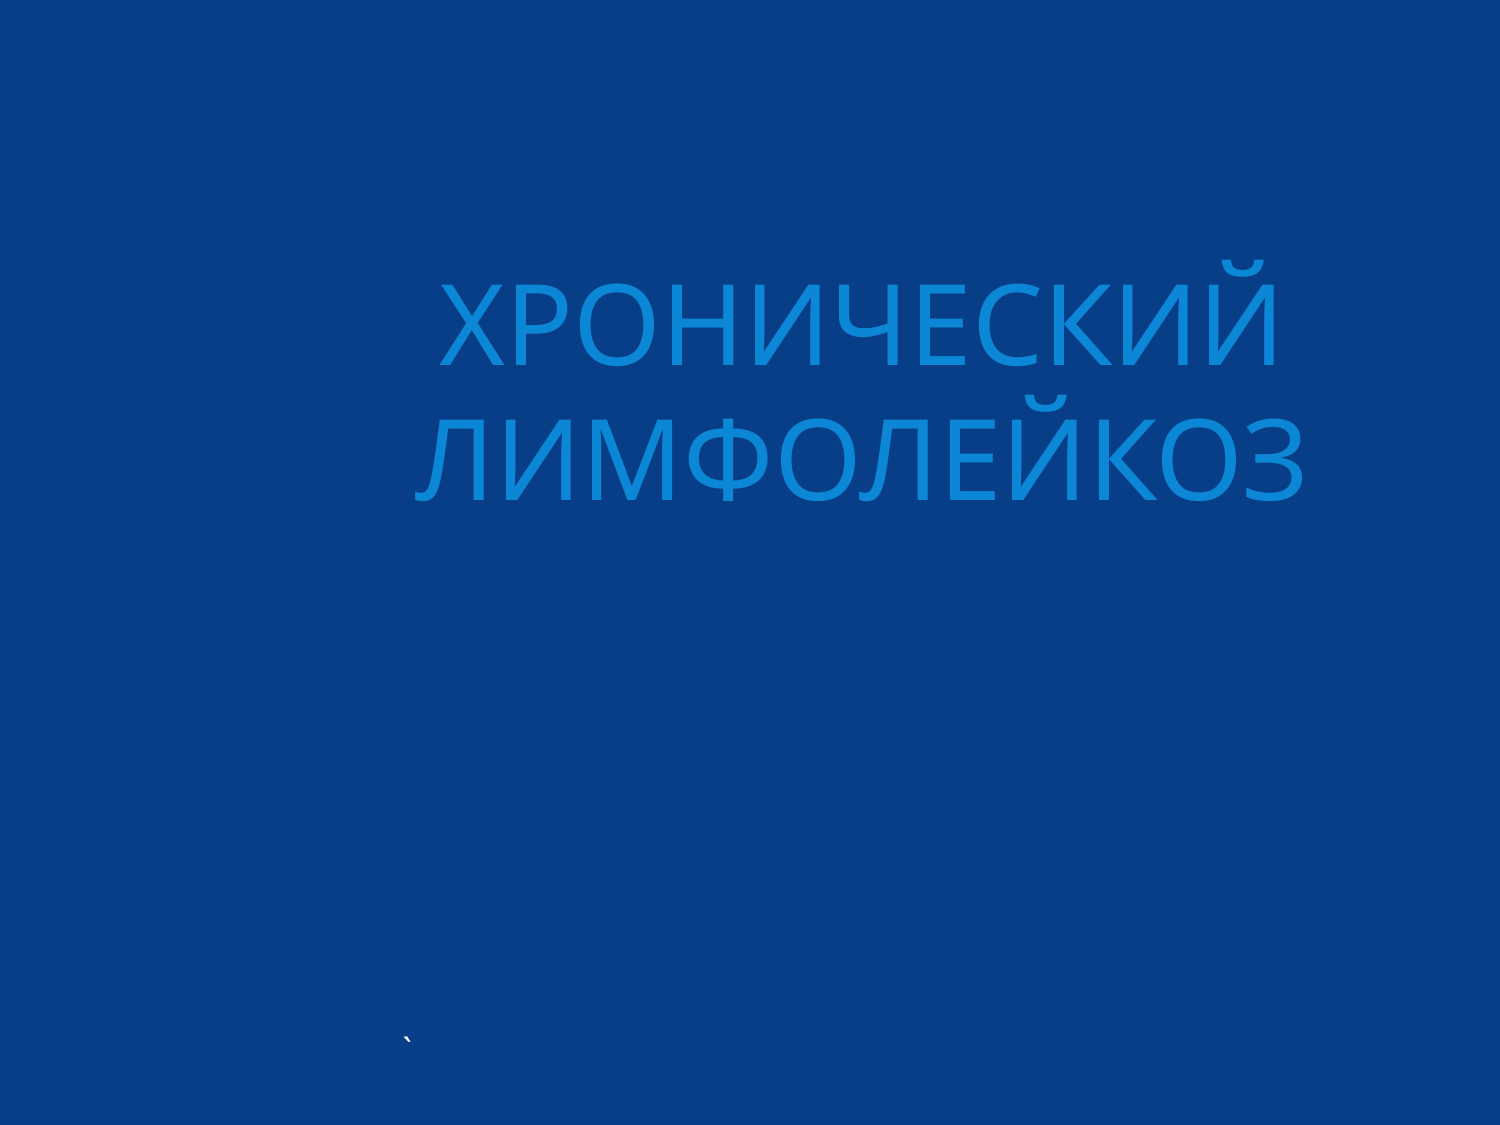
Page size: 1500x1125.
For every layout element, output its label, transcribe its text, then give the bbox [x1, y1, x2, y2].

subtitle ` [387, 992, 1457, 1105]
title ХРОНИЧЕСКИЙ ЛИМФОЛЕЙКОЗ [275, 229, 1450, 546]
